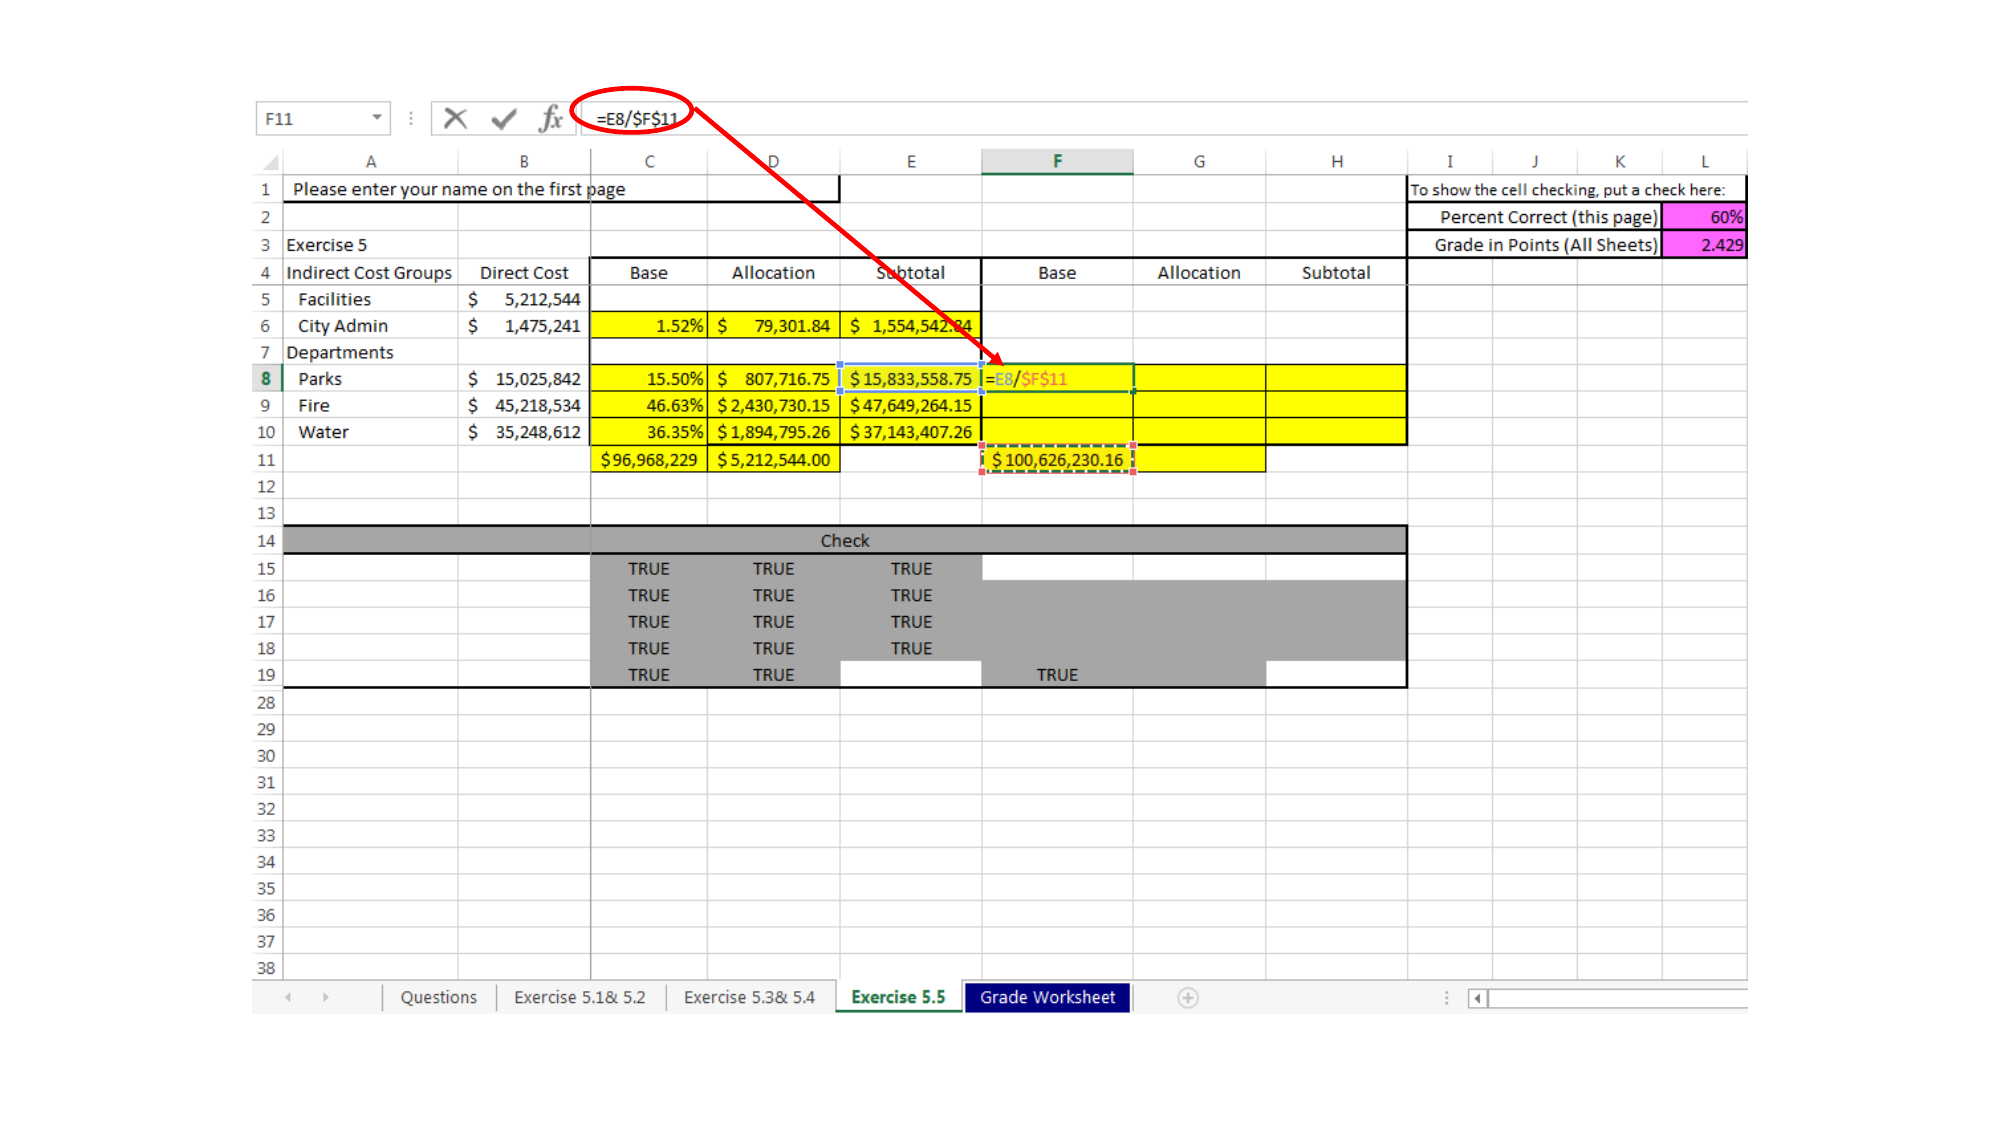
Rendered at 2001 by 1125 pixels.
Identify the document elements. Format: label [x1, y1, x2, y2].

list [252, 88, 1748, 1014]
text_box [694, 108, 1004, 367]
